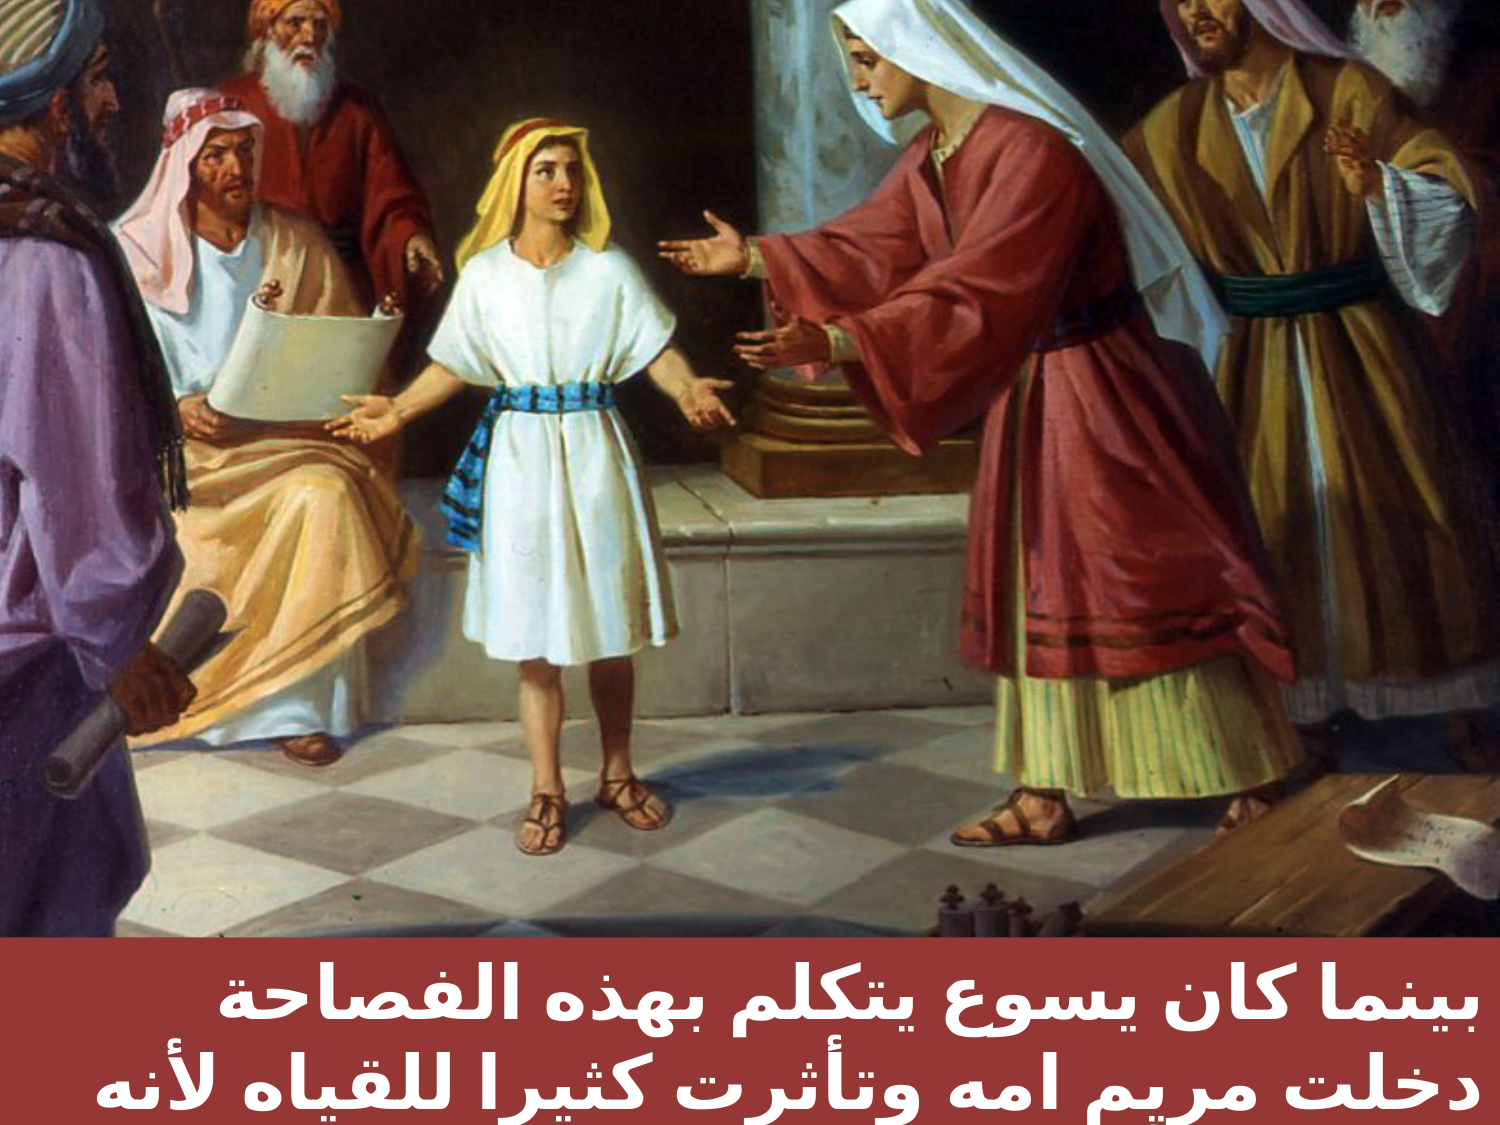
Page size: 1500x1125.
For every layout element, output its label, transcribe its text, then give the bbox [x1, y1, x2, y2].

picture [0, 0, 1500, 938]
text_box بينما كان يسوع يتكلم بهذه الفصاحة دخلت مريم امه وتأثرت كثيرا للقياه لأنه منذ ثلاثة أيام هي ويوسف يبحثان عنه [0, 946, 1500, 1125]
